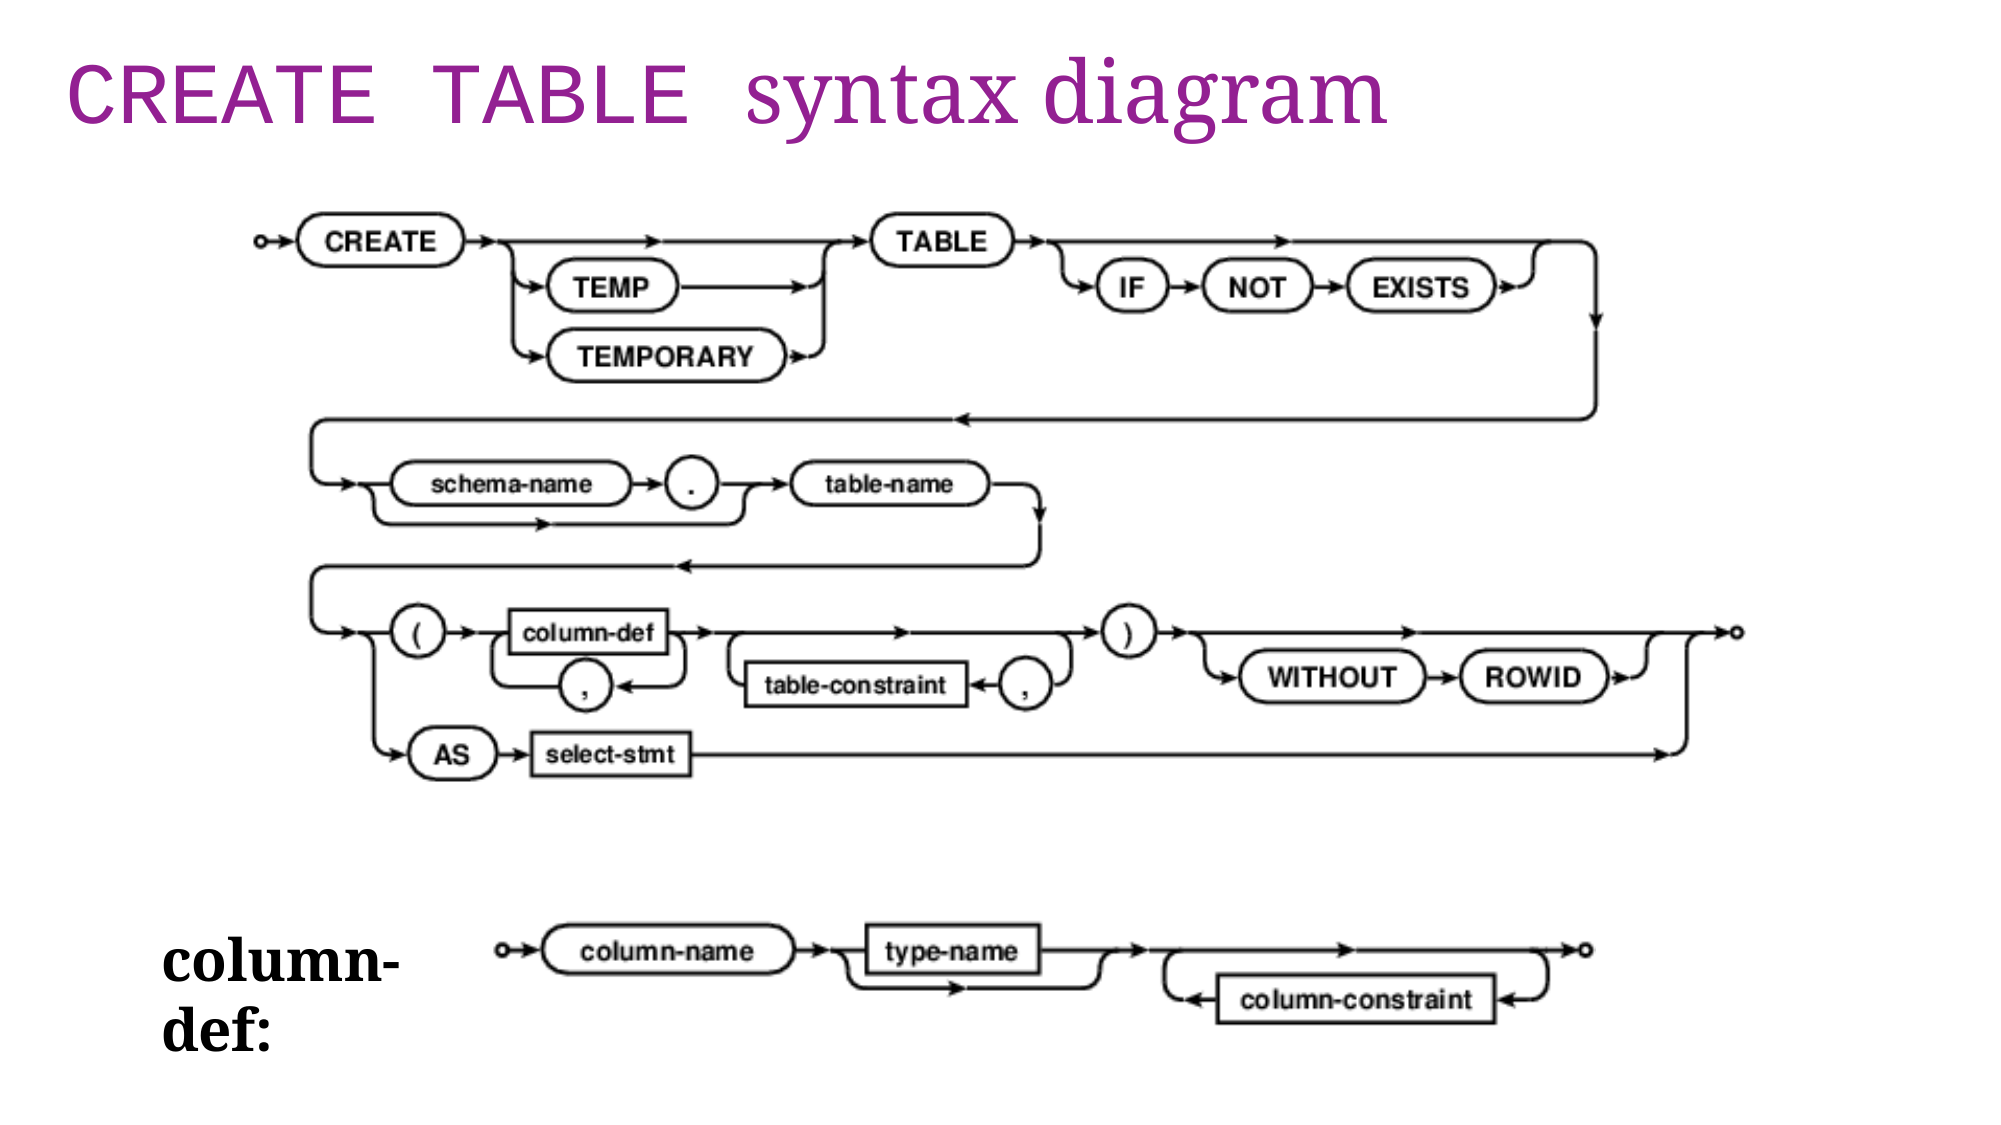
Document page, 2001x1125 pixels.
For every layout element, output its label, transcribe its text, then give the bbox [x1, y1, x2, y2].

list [252, 210, 1748, 784]
text_box column-def: [146, 915, 493, 1071]
title CREATE TABLE syntax diagram [50, 40, 1863, 150]
picture [492, 915, 1596, 1030]
